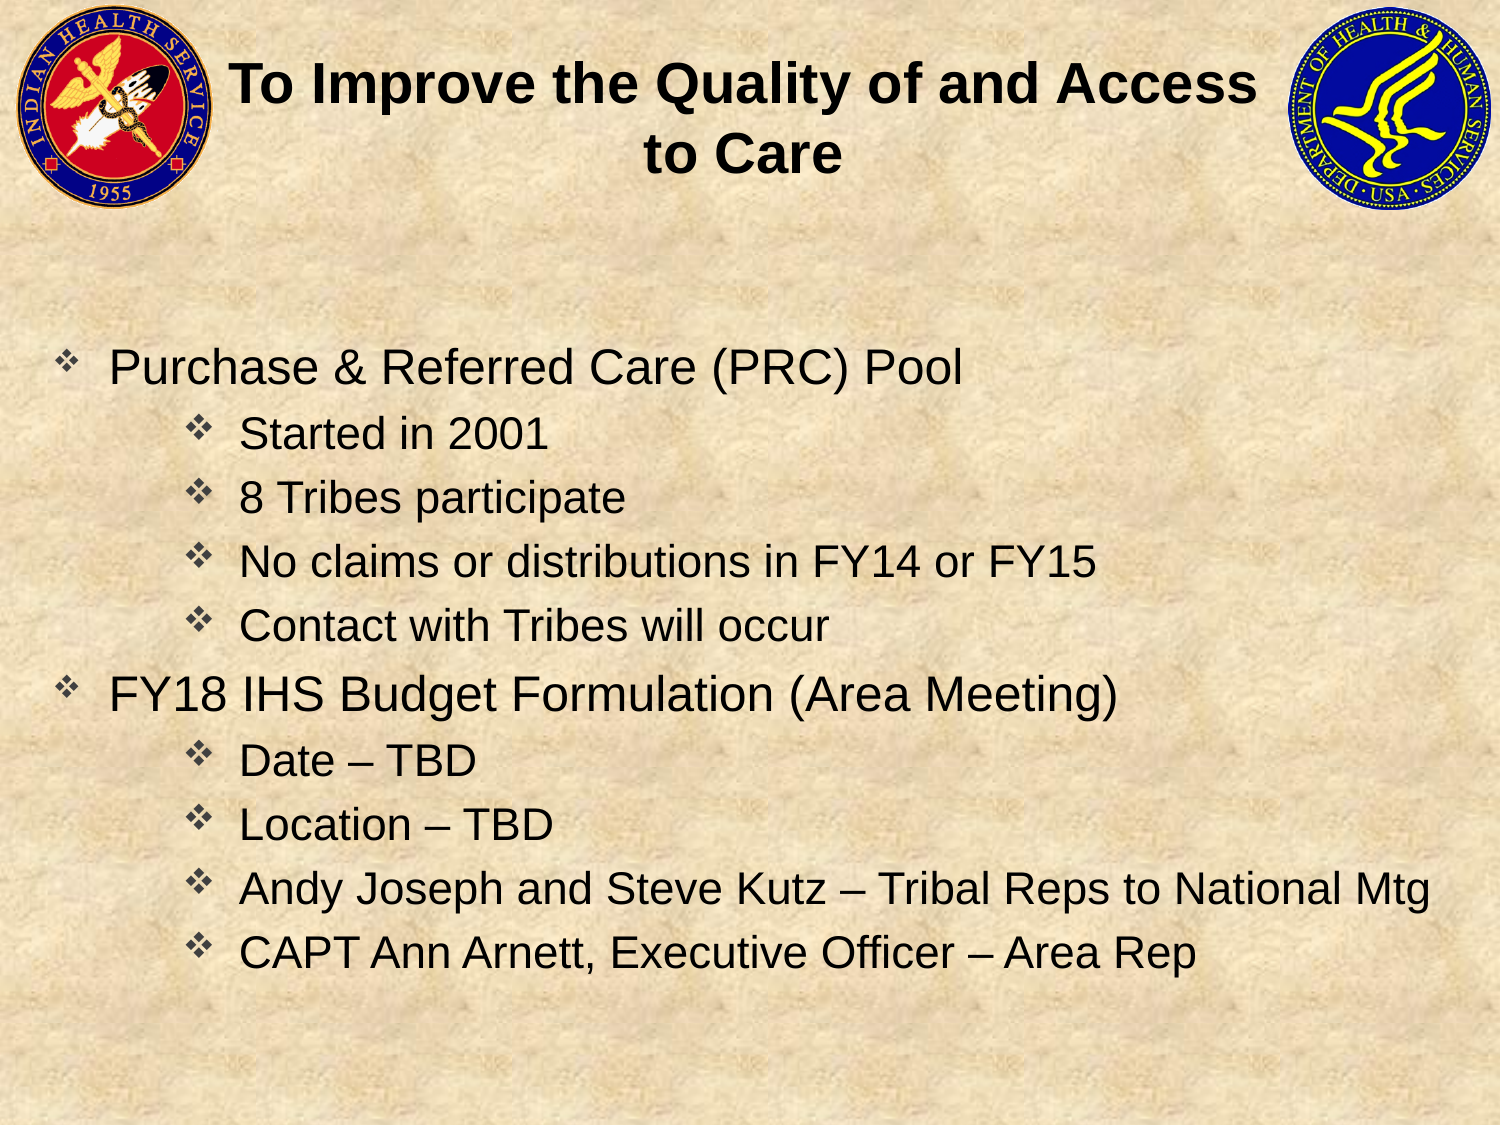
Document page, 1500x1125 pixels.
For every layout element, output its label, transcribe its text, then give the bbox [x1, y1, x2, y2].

list Purchase & Referred Care (PRC) Pool Started in 2001 8 Tribes participate No claims or distributions in FY14 or FY15 Contact with Tribes will occur FY18 IHS Budget Formulation (Area Meeting) Date – TBD Location – TBD Andy Joseph and Steve Kutz – Tribal Reps to National Mtg CAPT Ann Arnett, Executive Officer – Area Rep [37, 262, 1463, 1035]
title To Improve the Quality of and Access to Care [200, 37, 1288, 262]
picture [0, 0, 1500, 1125]
